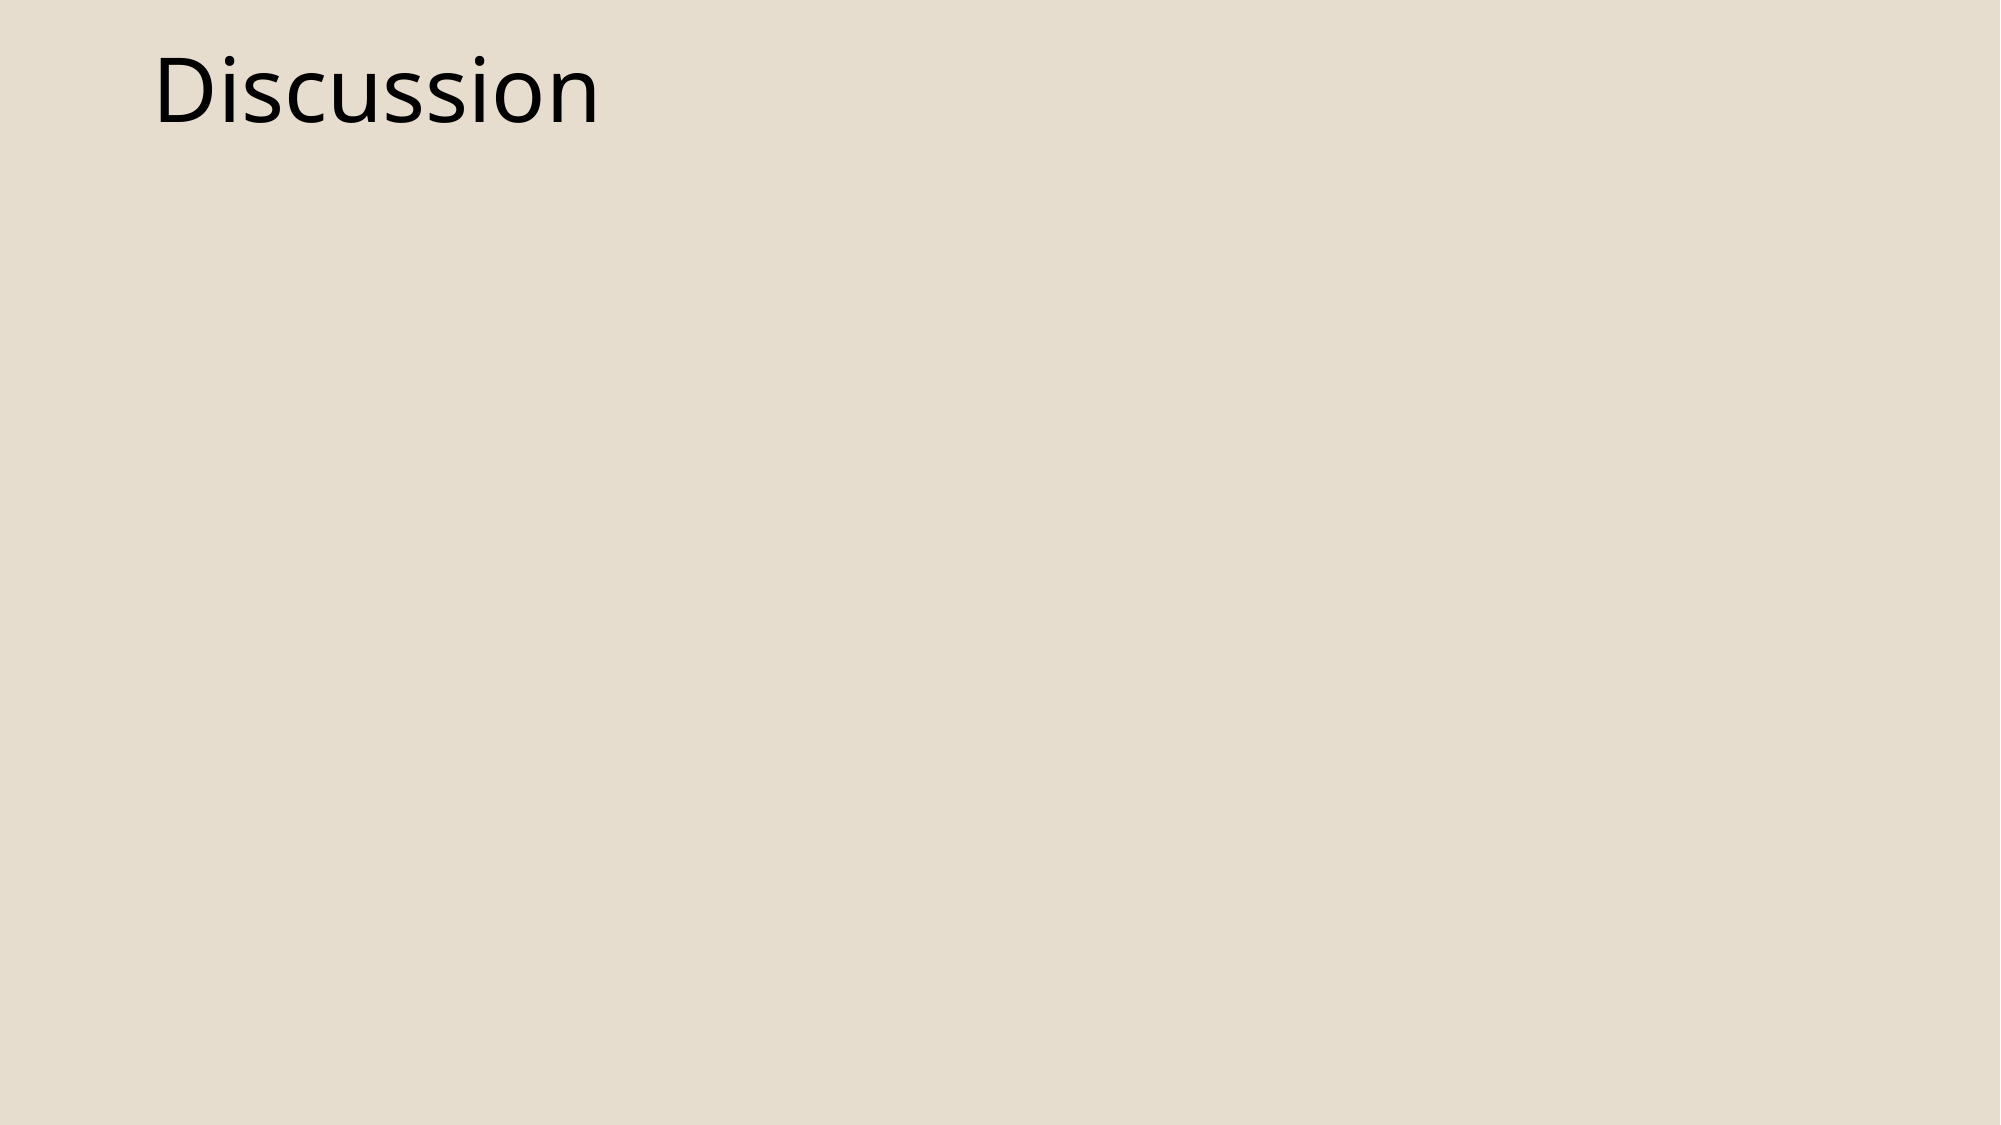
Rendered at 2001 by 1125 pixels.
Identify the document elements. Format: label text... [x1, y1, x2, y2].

title Discussion [137, 37, 1863, 150]
